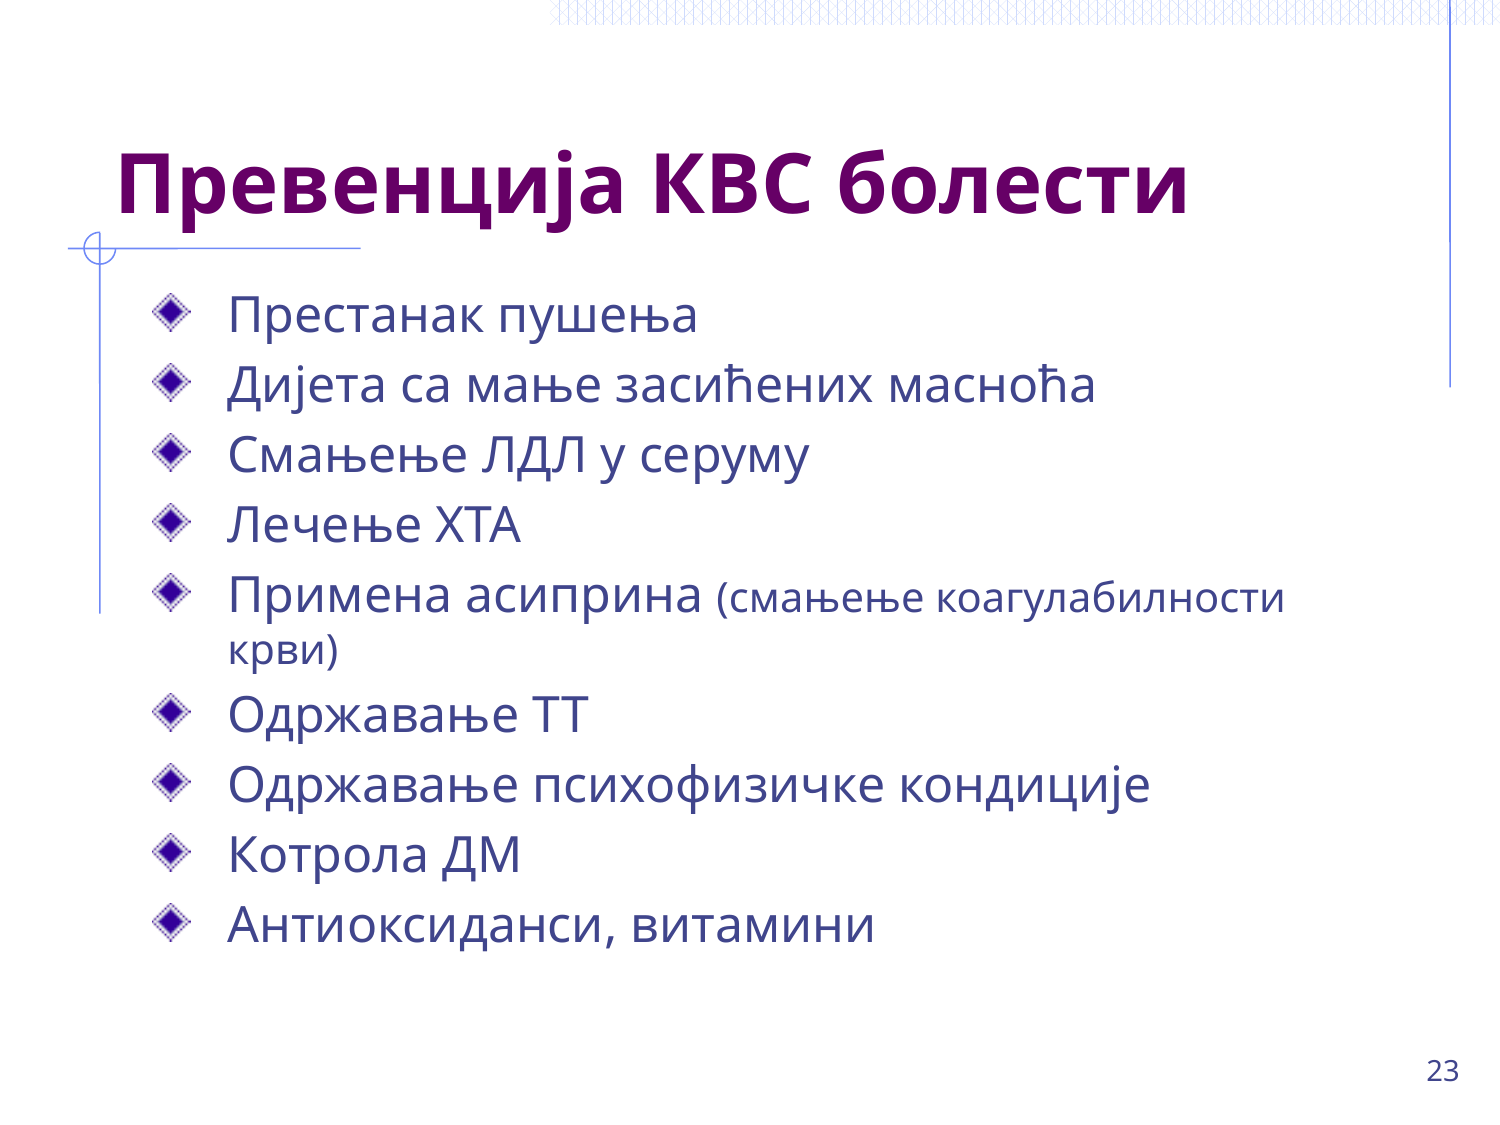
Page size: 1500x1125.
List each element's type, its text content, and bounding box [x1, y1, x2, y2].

picture [152, 293, 191, 332]
picture [152, 363, 191, 402]
picture [152, 693, 191, 732]
picture [152, 833, 191, 872]
list Престанак пушења Дијета са мање засићених масноћа Смањење ЛДЛ у серуму Лечење ХТА Примена асиприна (смањење коагулабилности крви) Одржавање ТТ Одржавање психофизичке кондиције Котрола ДМ Антиоксиданси, витамини [137, 274, 1413, 1088]
title Превенција КВС болести [99, 49, 1376, 238]
picture [152, 433, 191, 472]
picture [152, 573, 191, 612]
slide_number 23 [1162, 1025, 1475, 1100]
picture [152, 763, 191, 802]
picture [152, 903, 191, 942]
picture [152, 503, 191, 542]
